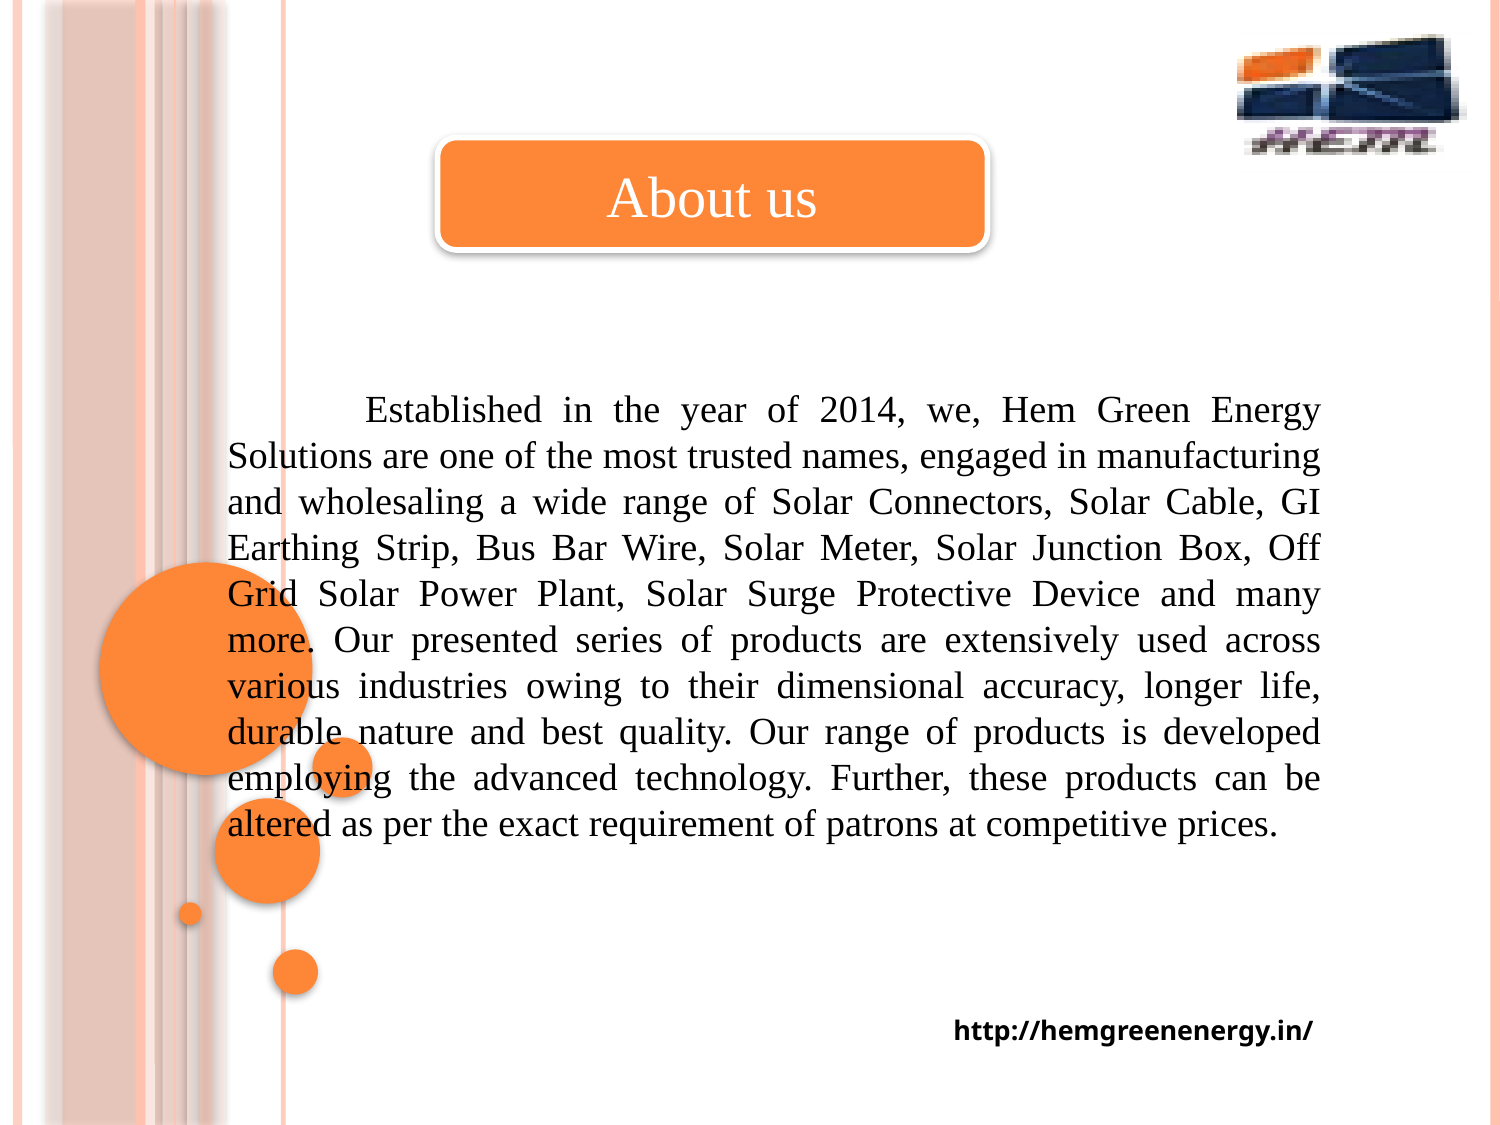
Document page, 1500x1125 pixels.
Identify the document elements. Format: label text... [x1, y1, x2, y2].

picture [1236, 24, 1476, 188]
subtitle Established in the year of 2014, we, Hem Green Energy Solutions are one of the most trusted names, engaged in manufacturing and wholesaling a wide range of Solar Connectors, Solar Cable, GI Earthing Strip, Bus Bar Wire, Solar Meter, Solar Junction Box, Off Grid Solar Power Plant, Solar Surge Protective Device and many more. Our presented series of products are extensively used across various industries owing to their dimensional accuracy, longer life, durable nature and best quality. Our range of products is developed employing the advanced technology. Further, these products can be altered as per the exact requirement of patrons at competitive prices. http://hemgreenenergy.in/ [212, 50, 1338, 1075]
